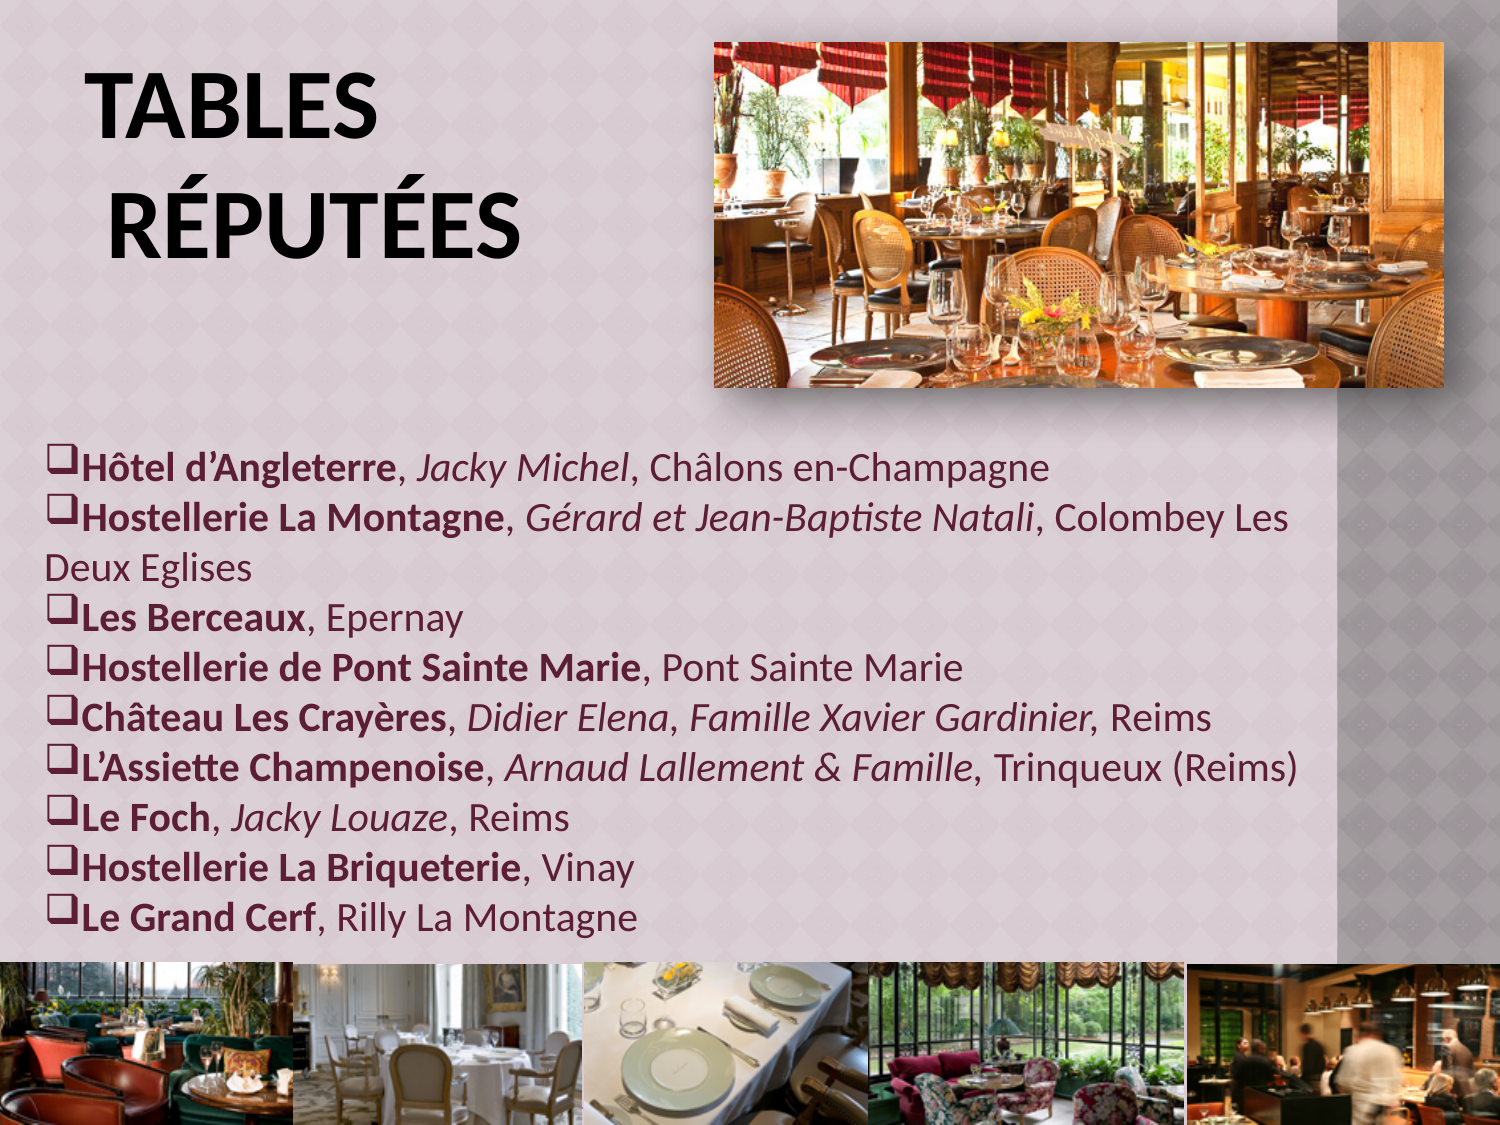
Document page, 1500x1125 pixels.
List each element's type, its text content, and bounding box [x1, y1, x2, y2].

picture [1186, 963, 1500, 1125]
picture [714, 42, 1445, 388]
title Tables réputées [76, 0, 573, 279]
text_box Hôtel d’Angleterre, Jacky Michel, Châlons en-Champagne Hostellerie La Montagne, Gérard et Jean-Baptiste Natali, Colombey Les Deux Eglises Les Berceaux, Epernay Hostellerie de Pont Sainte Marie, Pont Sainte Marie Château Les Crayères, Didier Elena, Famille Xavier Gardinier, Reims L’Assiette Champenoise, Arnaud Lallement & Famille, Trinqueux (Reims) Le Foch, Jacky Louaze, Reims Hostellerie La Briqueterie, Vinay Le Grand Cerf, Rilly La Montagne [29, 432, 1341, 962]
picture [584, 961, 1185, 1125]
picture [0, 961, 582, 1125]
